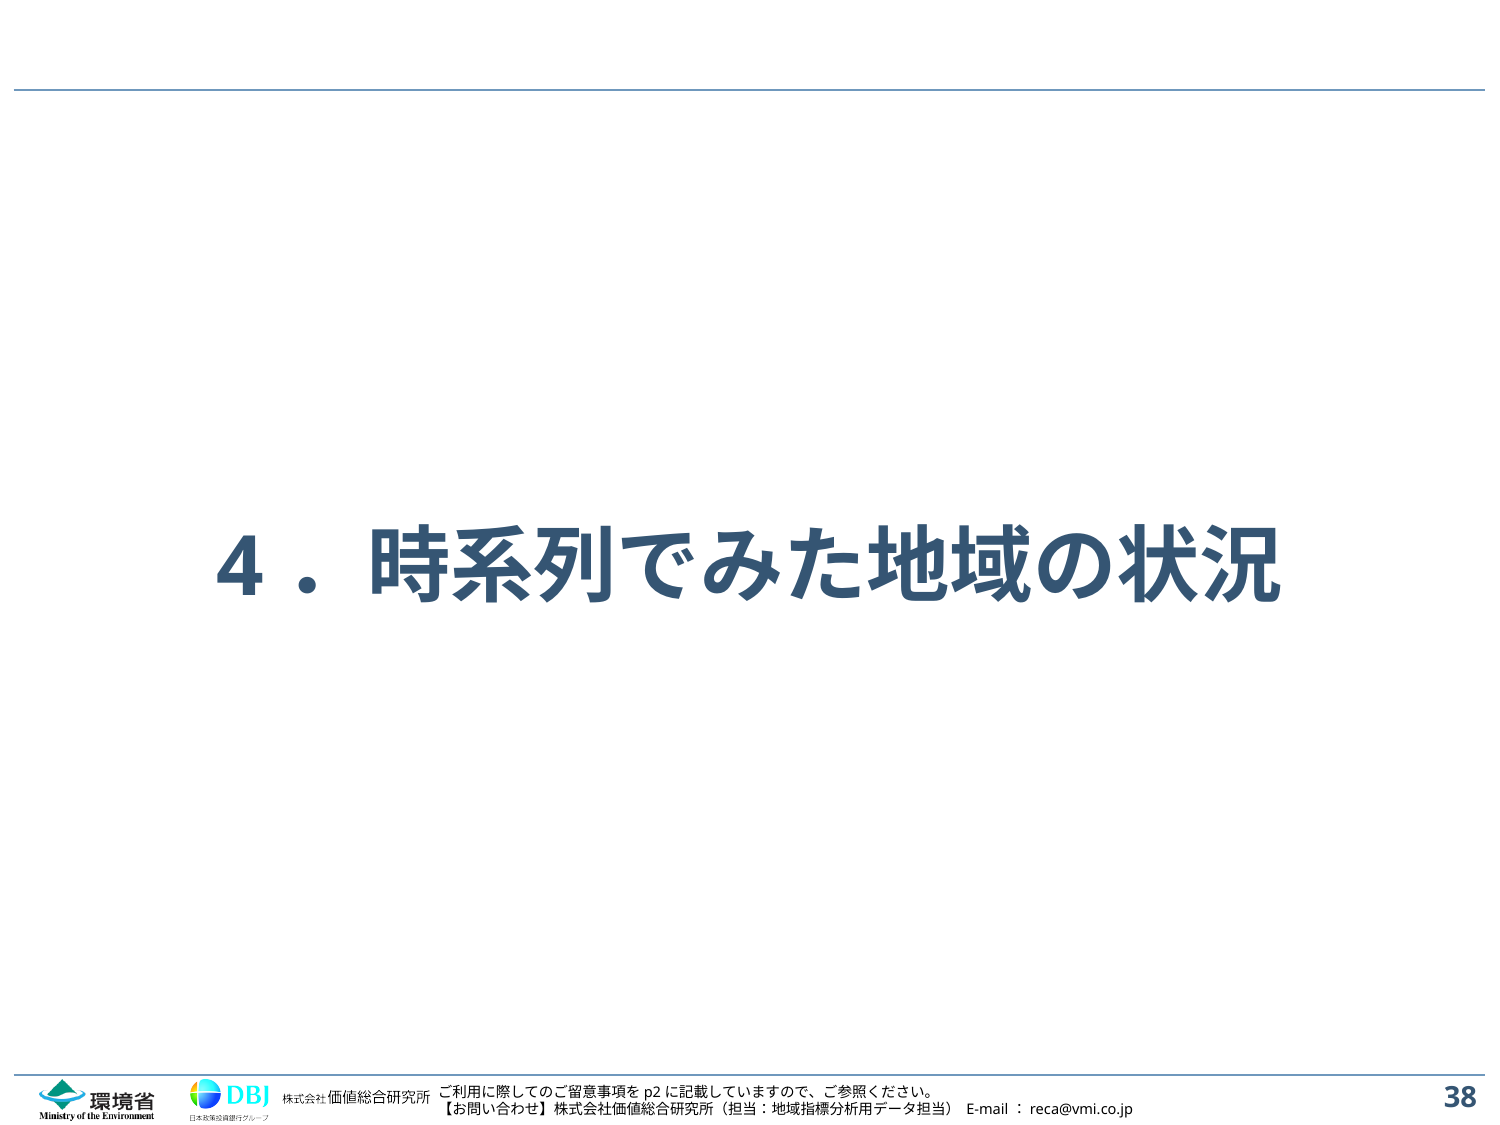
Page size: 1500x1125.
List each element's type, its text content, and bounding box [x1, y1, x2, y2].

picture [186, 1076, 434, 1125]
slide_number 38 [1427, 1070, 1493, 1112]
title 4．時系列でみた地域の状況 [0, 429, 1500, 696]
picture [36, 1079, 157, 1124]
